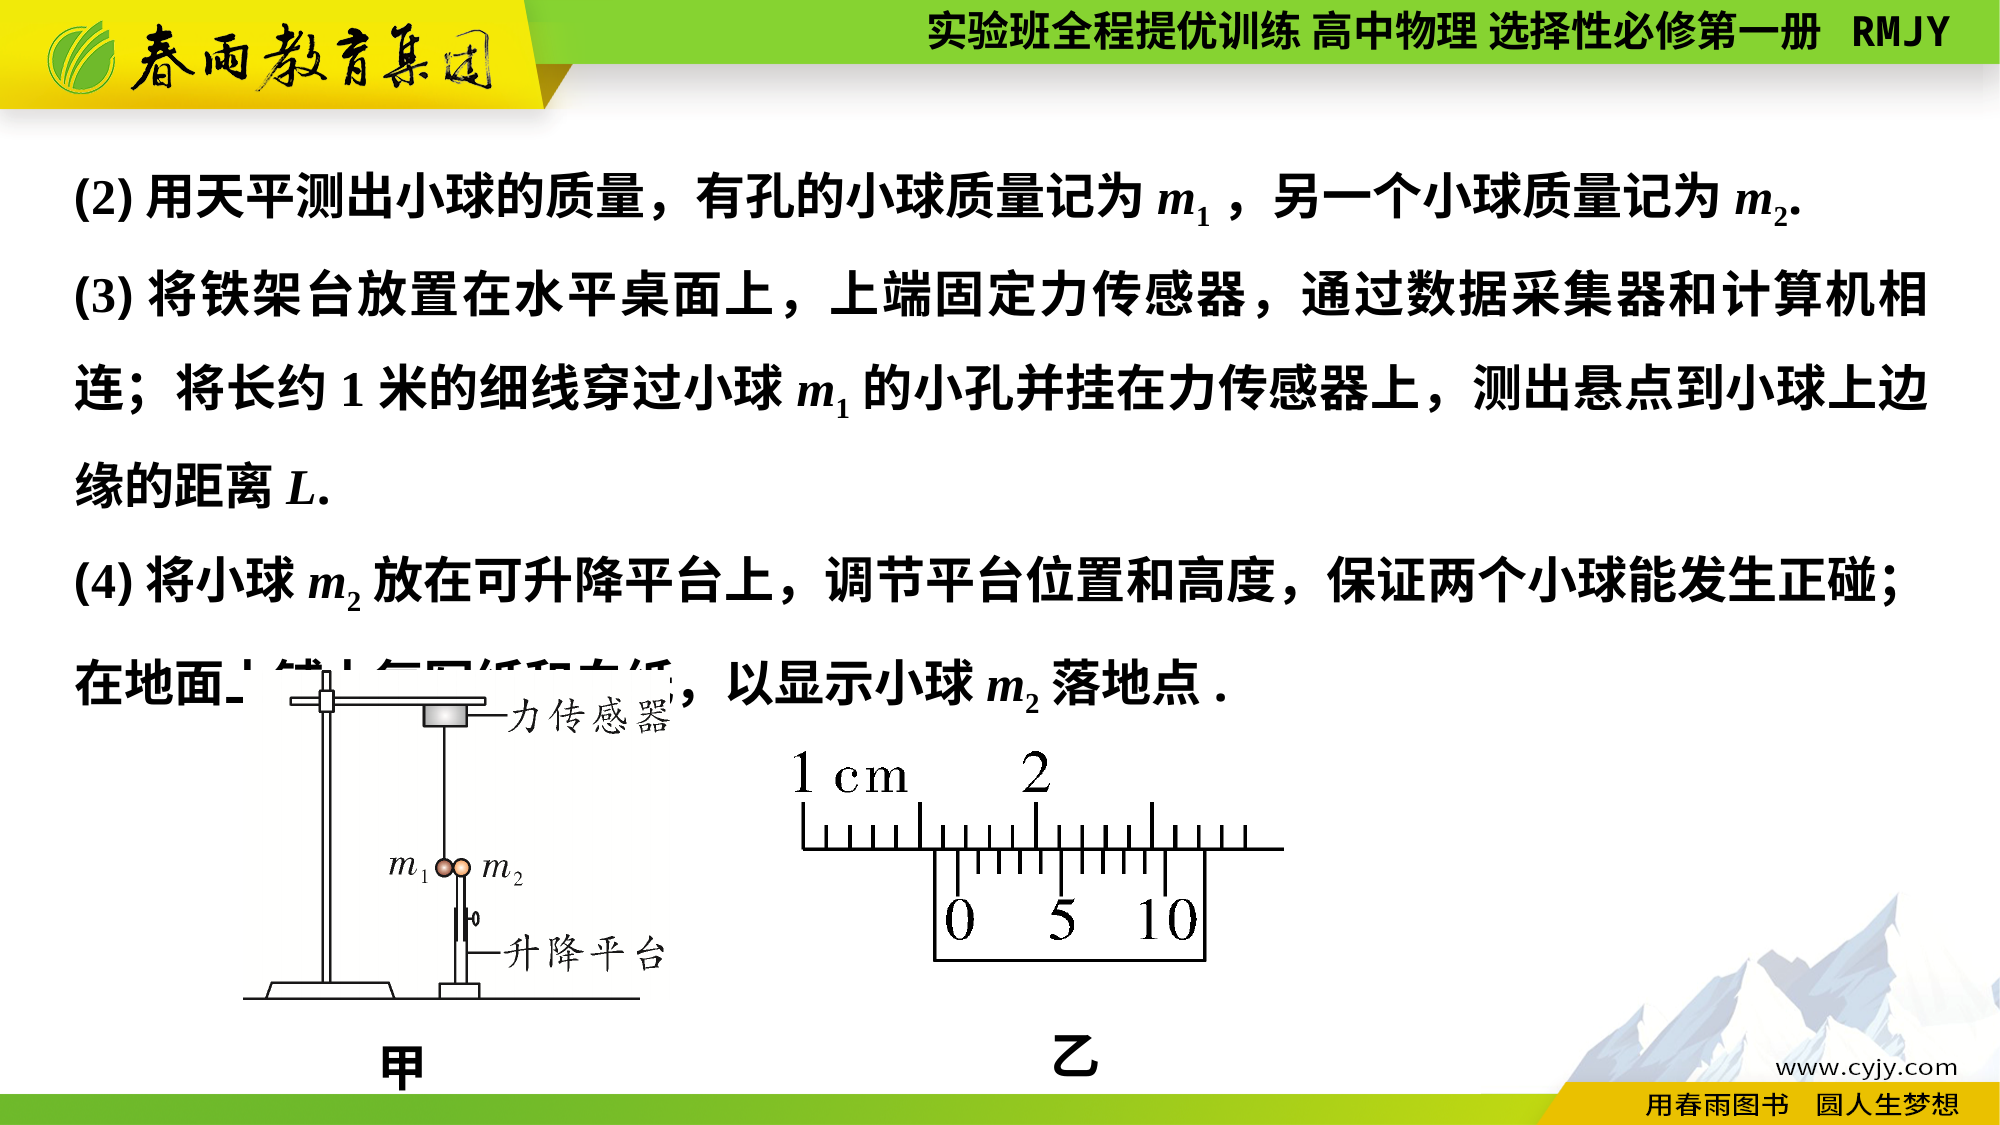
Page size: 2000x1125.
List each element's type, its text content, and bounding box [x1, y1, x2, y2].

picture [0, 0, 2000, 1125]
text_box 乙 [1035, 987, 1116, 1093]
list (2)用天平测出小球的质量，有孔的小球质量记为m1，另一个小球质量记为m2. (3)将铁架台放置在水平桌面上，上端固定力传感器，通过数据采集器和计算机相连；将长约1米的细线穿过小球m1的小孔并挂在力传感器上，测出悬点到小球上边缘的距离L. (4)将小球m2放在可升降平台上，调节平台位置和高度，保证两个小球能发生正碰；在地面上铺上复写纸和白纸，以显示小球m2落地点. [59, 122, 1944, 672]
text_box 甲 [362, 1008, 443, 1105]
